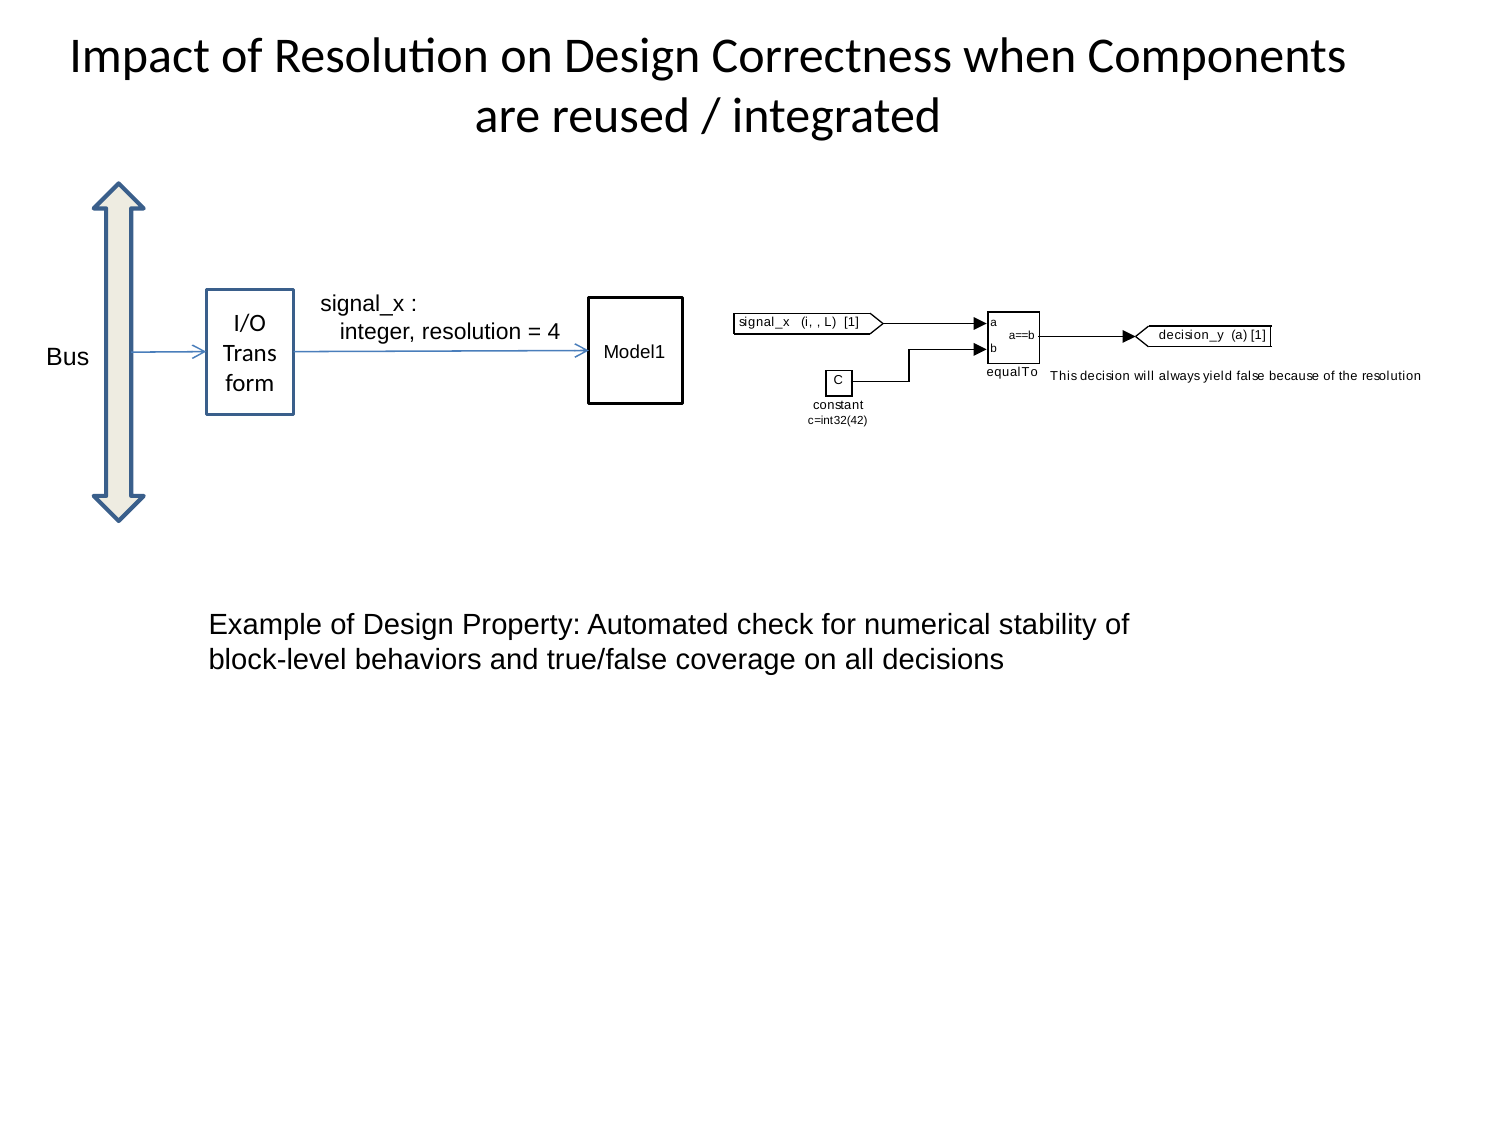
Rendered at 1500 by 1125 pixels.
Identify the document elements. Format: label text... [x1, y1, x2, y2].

text_box I/O Transform [204, 287, 296, 416]
text_box Example of Design Property: Automated check for numerical stability of block-level behaviors and true/false coverage on all decisions [118, 597, 1190, 683]
text_box [91, 181, 146, 524]
text_box Model1 [588, 297, 683, 404]
text_box signal_x : integer, resolution = 4 [305, 281, 576, 348]
picture [707, 277, 1472, 490]
text_box Bus [31, 333, 105, 379]
title Impact of Resolution on Design Correctness when Components are reused / integrated [32, 23, 1384, 142]
